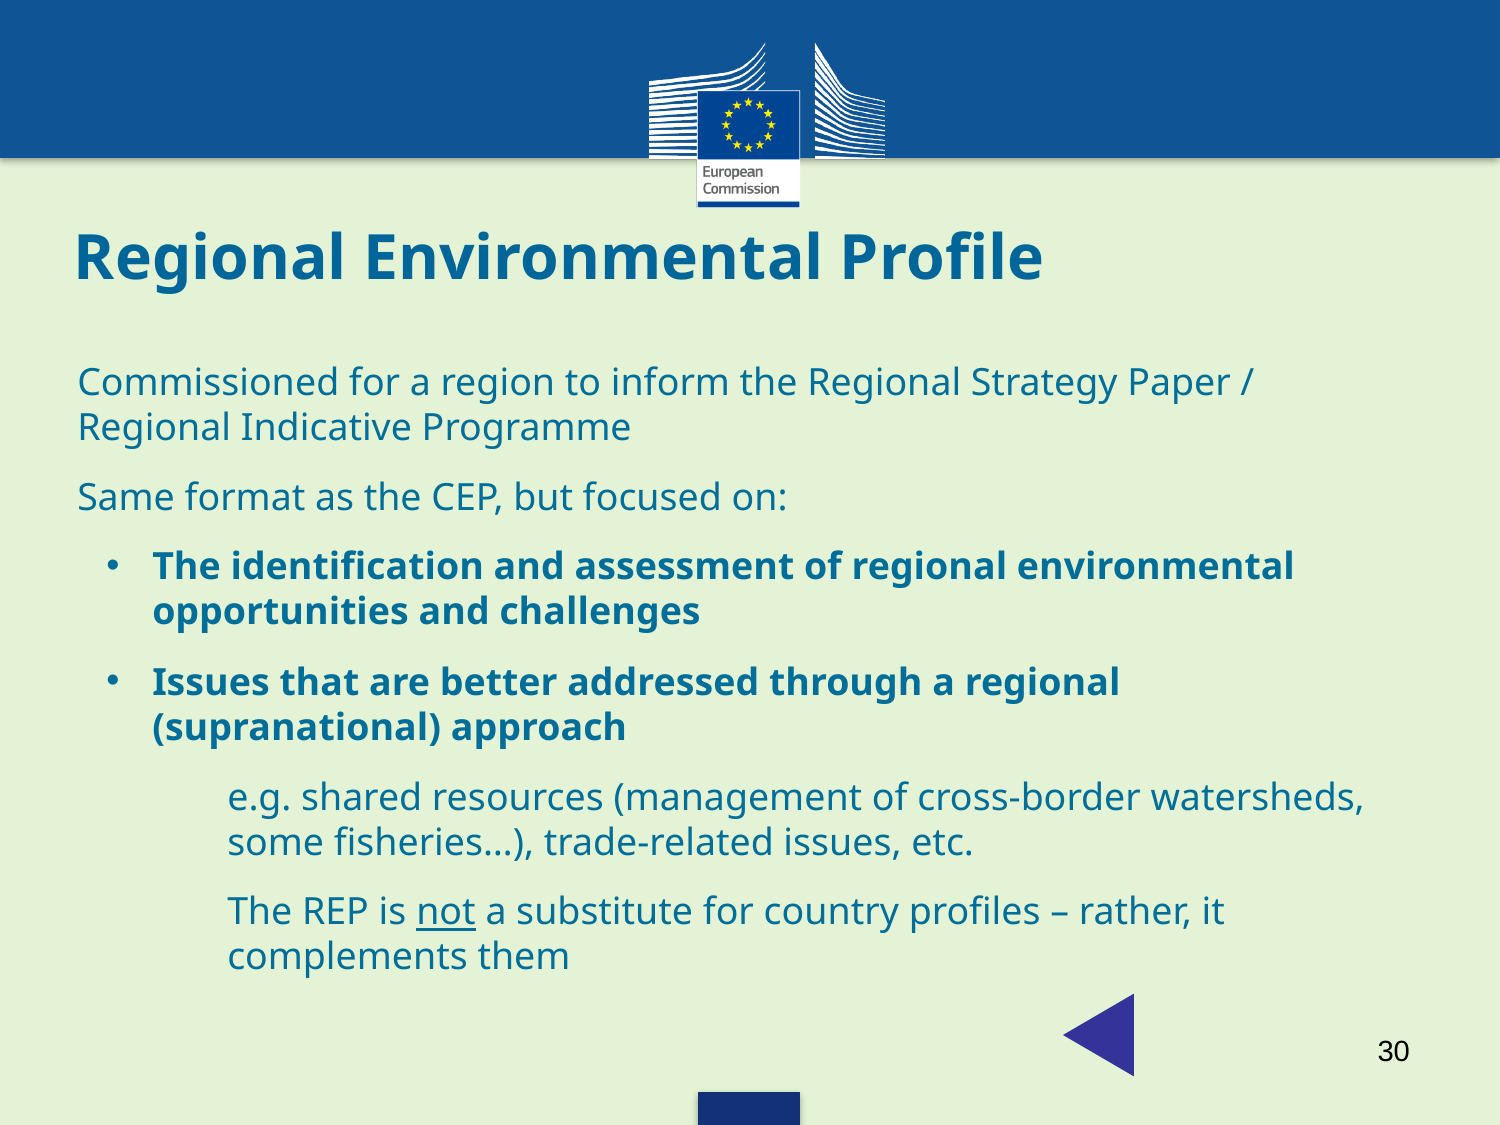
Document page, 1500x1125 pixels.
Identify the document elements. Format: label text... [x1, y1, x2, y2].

text_box [1062, 1028, 1074, 1042]
text_box Commissioned for a region to inform the Regional Strategy Paper / Regional Indicative Programme Same format as the CEP, but focused on: The identification and assessment of regional environmental opportunities and challenges Issues that are better addressed through a regional (supranational) approach e.g. shared resources (management of cross-border watersheds, some fisheries…), trade-related issues, etc. The REP is not a substitute for country profiles – rather, it complements them [62, 350, 1388, 1028]
picture [649, 42, 885, 152]
title Regional Environmental Profile [0, 152, 1278, 357]
slide_number 30 [1074, 1024, 1426, 1103]
